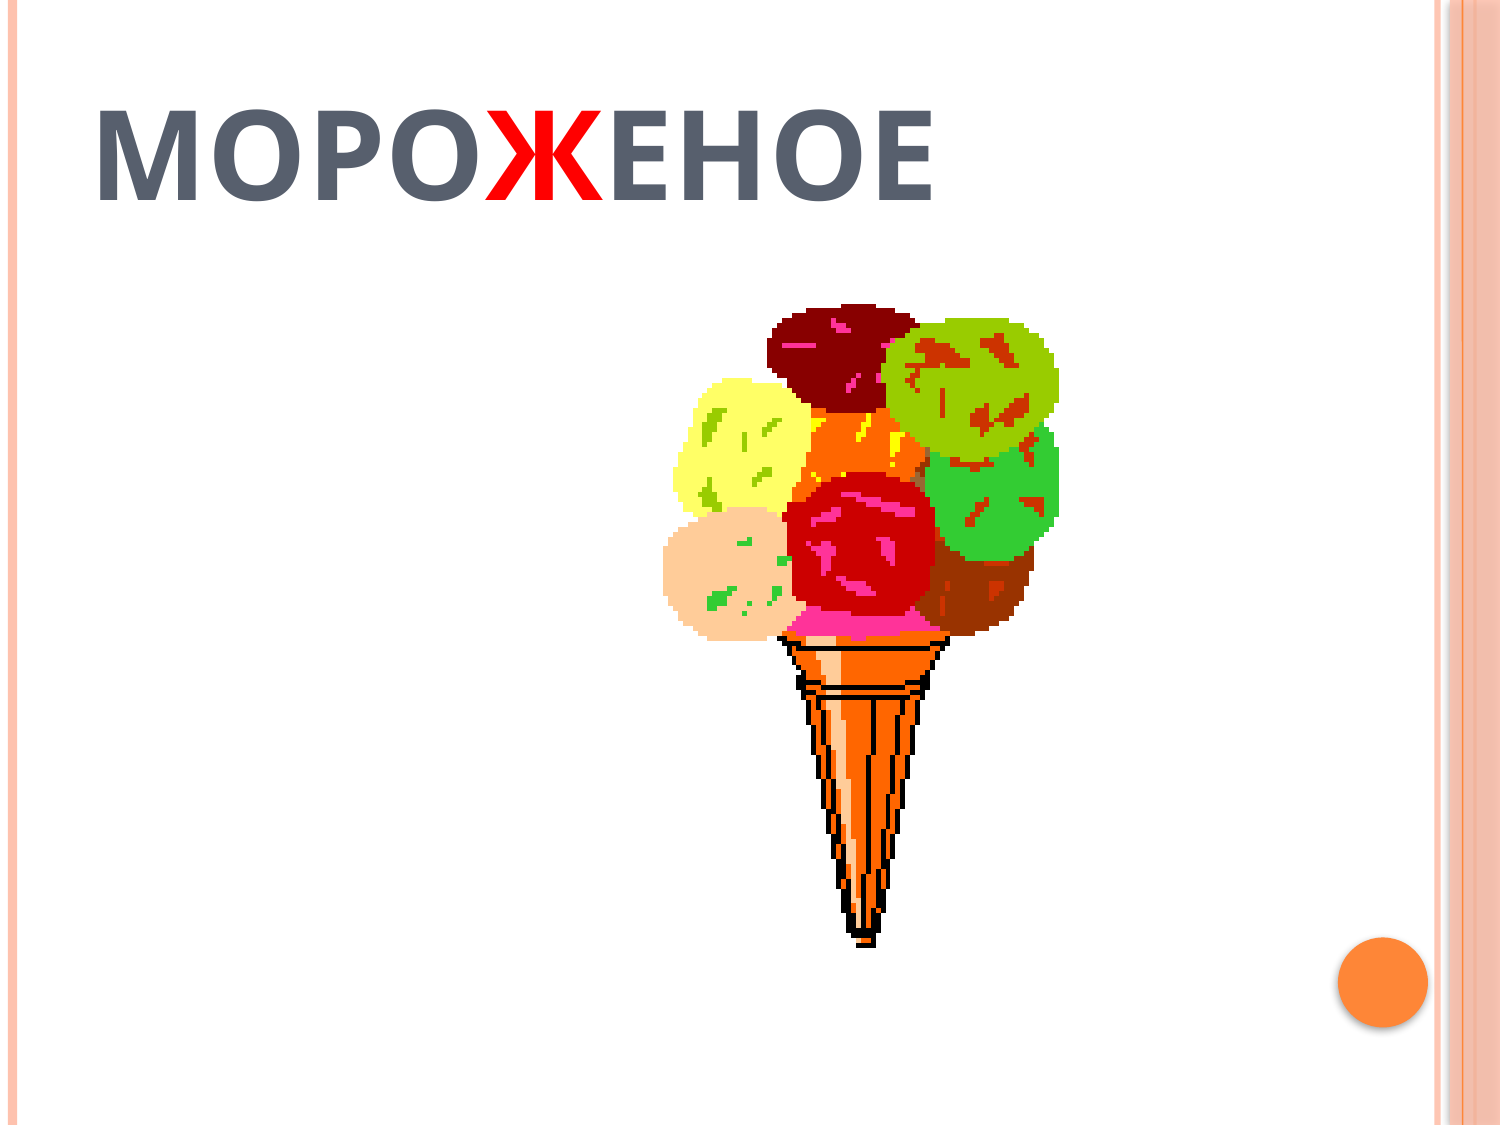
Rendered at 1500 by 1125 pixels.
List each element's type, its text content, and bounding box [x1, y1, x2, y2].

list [608, 304, 1074, 1008]
title мороженое [75, 45, 1300, 233]
